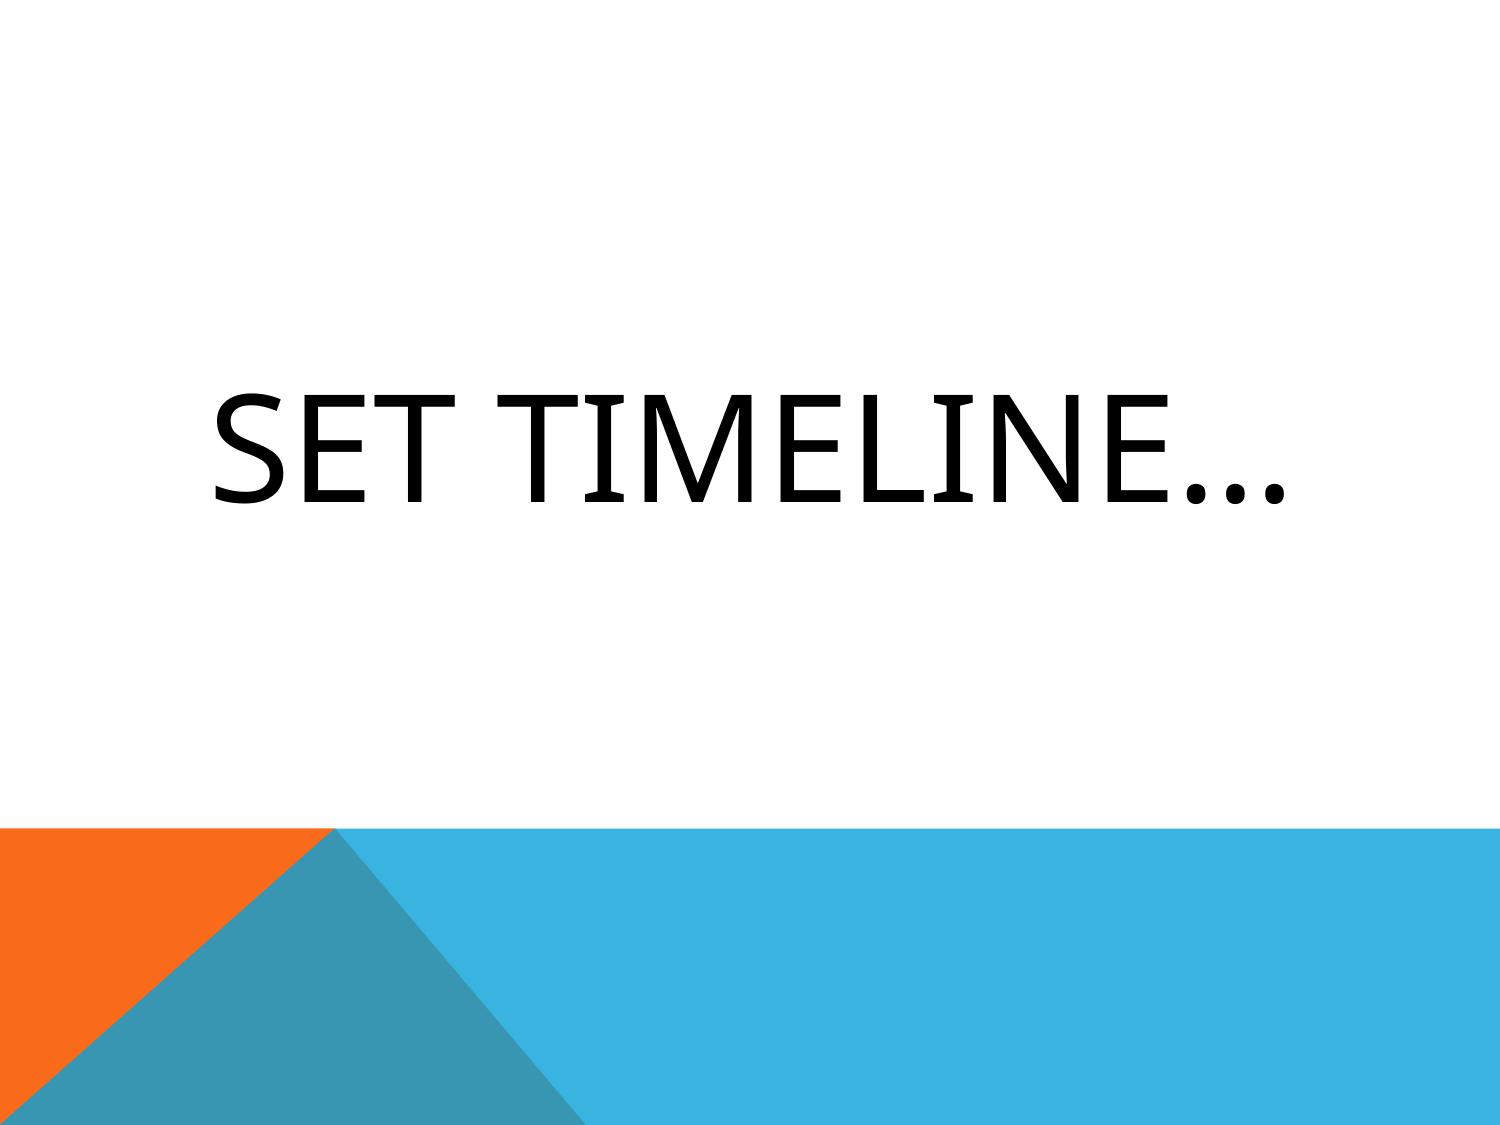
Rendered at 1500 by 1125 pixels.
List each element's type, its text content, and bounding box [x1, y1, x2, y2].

title Set Timeline… [135, 60, 1369, 825]
